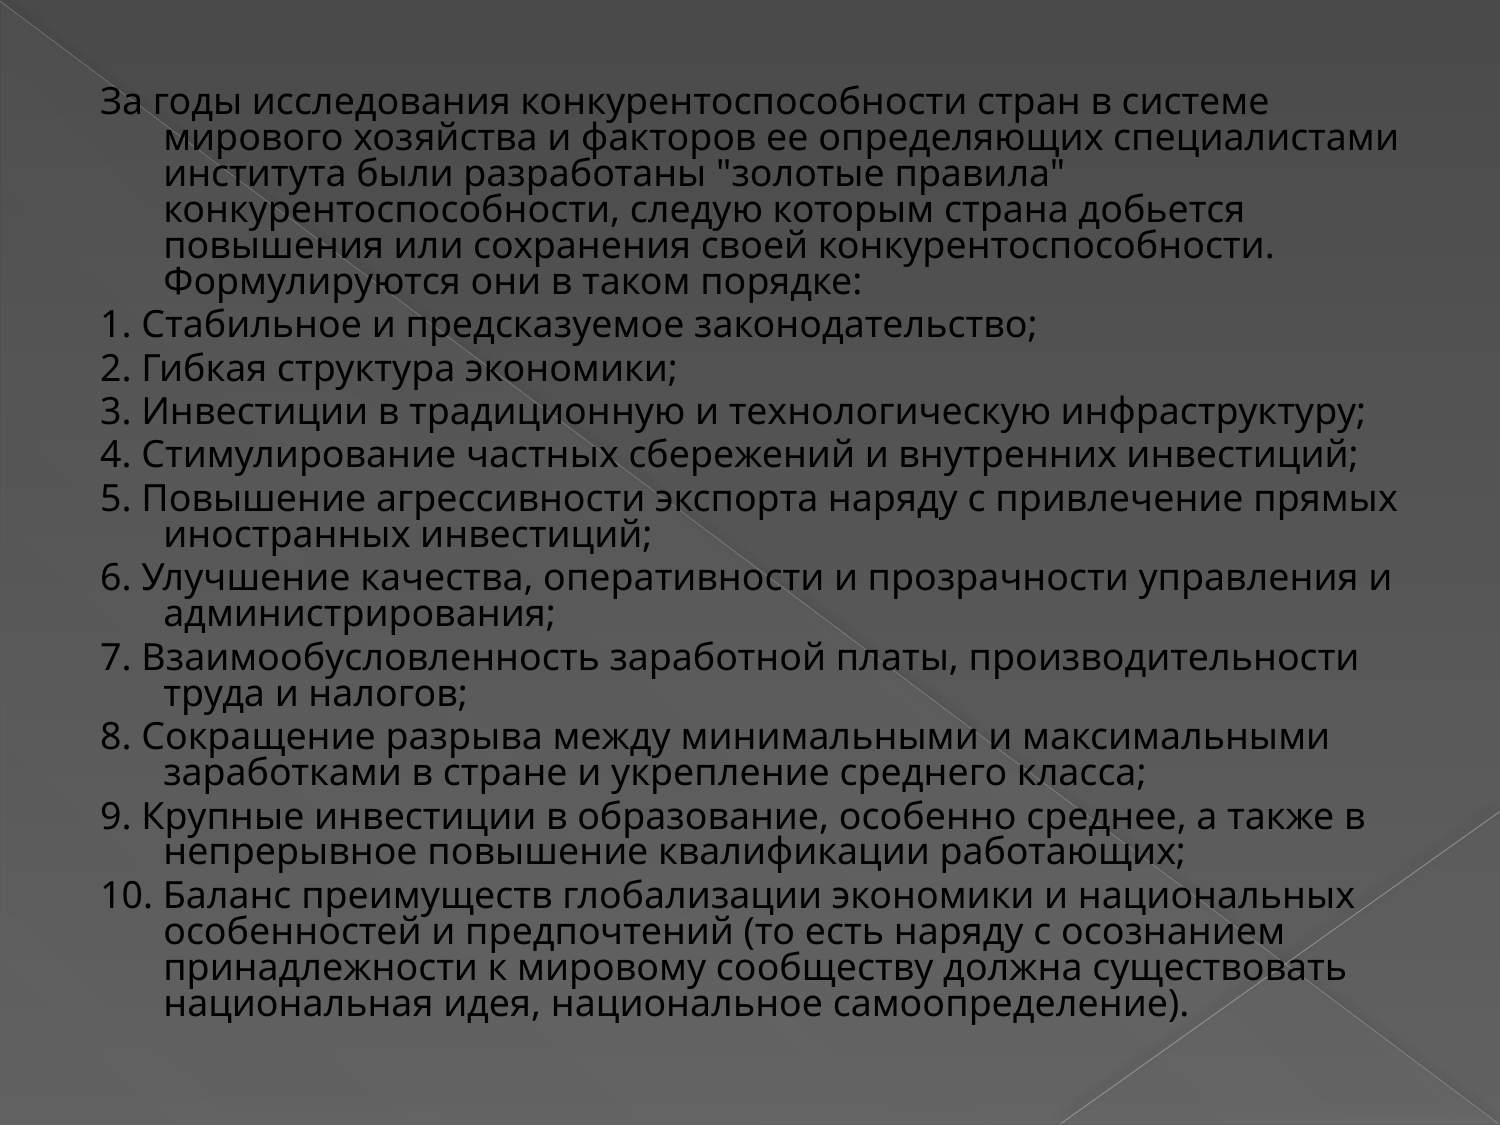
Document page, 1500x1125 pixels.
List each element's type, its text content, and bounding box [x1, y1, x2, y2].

list За годы исследования конкурентоспособности стран в системе мирового хозяйства и факторов ее определяющих специалистами института были разработаны "золотые правила" конкурентоспособности, следую которым страна добьется повышения или сохранения своей конкурентоспособности. Формулируются они в таком порядке: 1. Стабильное и предсказуемое законодательство; 2. Гибкая структура экономики; 3. Инвестиции в традиционную и технологическую инфраструктуру; 4. Стимулирование частных сбережений и внутренних инвестиций; 5. Повышение агрессивности экспорта наряду с привлечение прямых иностранных инвестиций; 6. Улучшение качества, оперативности и прозрачности управления и администрирования; 7. Взаимообусловленность заработной платы, производительности труда и налогов; 8. Сокращение разрыва между минимальными и максимальными заработками в стране и укрепление среднего класса; 9. Крупные инвестиции в образование, особенно среднее, а также в непрерывное повышение квалификации работающих; 10. Баланс преимуществ глобализации экономики и национальных особенностей и предпочтений (то есть наряду с осознанием принадлежности к мировому сообществу должна существовать национальная идея, национальное самоопределение). [75, 78, 1425, 1059]
